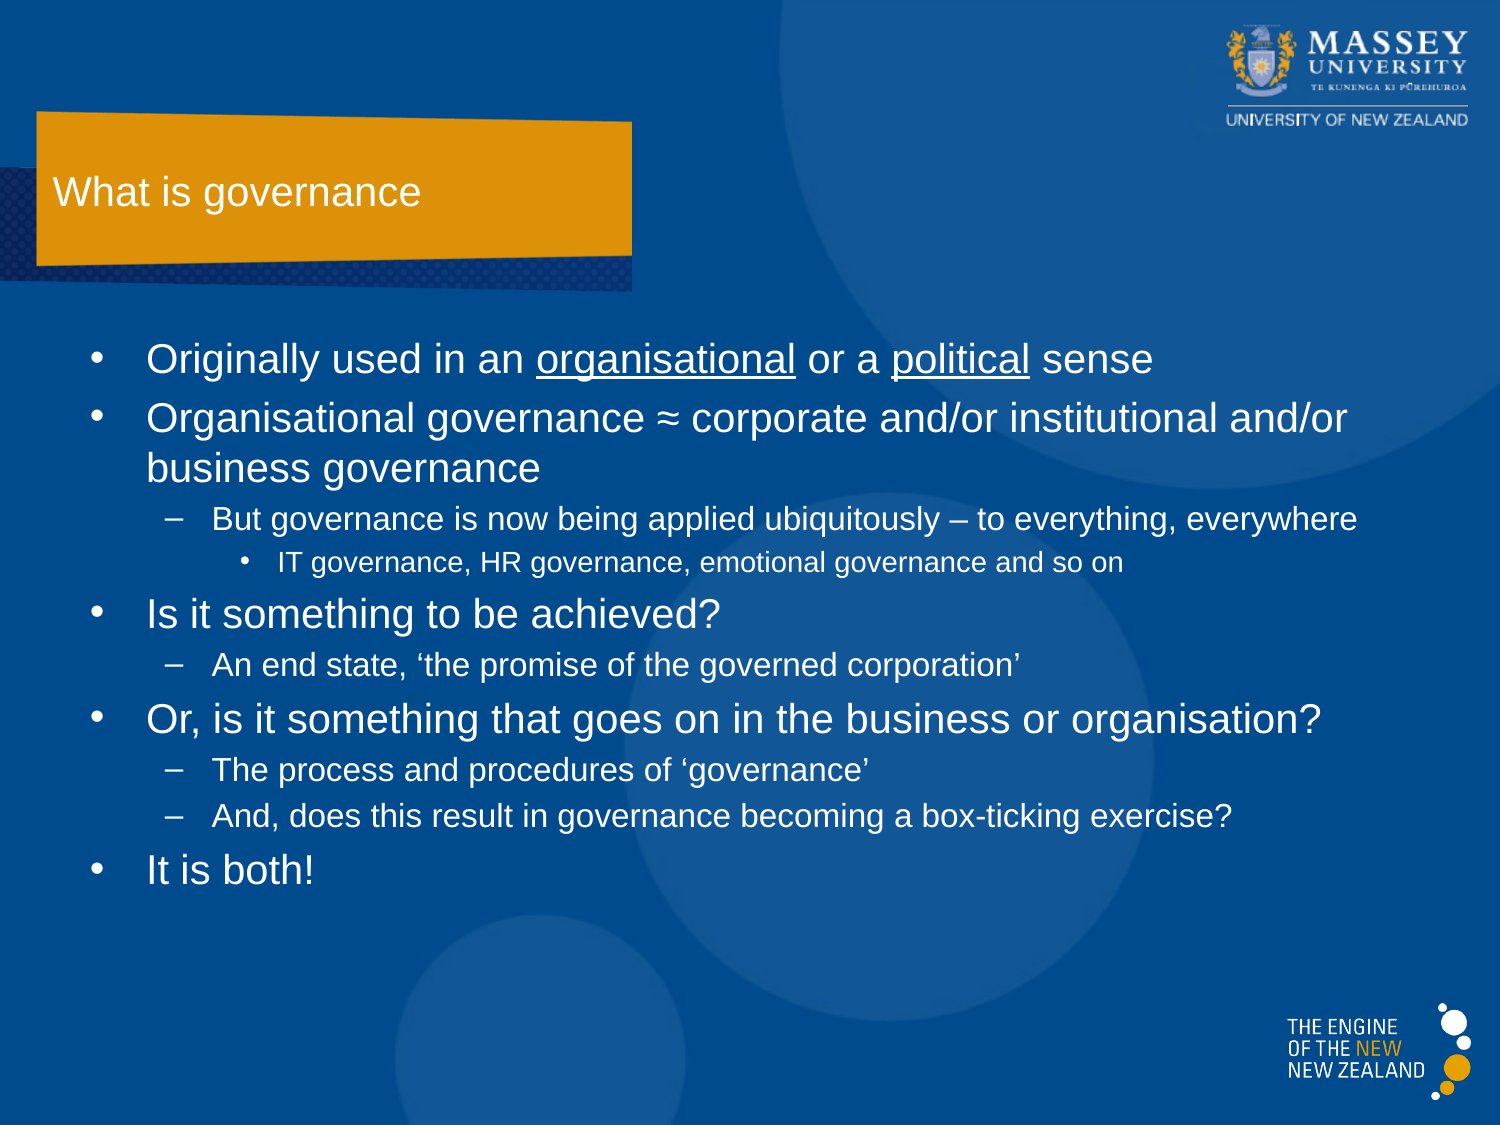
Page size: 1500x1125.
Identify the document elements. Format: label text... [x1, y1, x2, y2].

title What is governance [37, 125, 613, 255]
picture [0, 0, 1500, 1125]
list Originally used in an organisational or a political sense Organisational governance ≈ corporate and/or institutional and/or business governance But governance is now being applied ubiquitously – to everything, everywhere IT governance, HR governance, emotional governance and so on Is it something to be achieved? An end state, ‘the promise of the governed corporation’ Or, is it something that goes on in the business or organisation? The process and procedures of ‘governance’ And, does this result in governance becoming a box-ticking exercise? It is both! [75, 324, 1425, 988]
